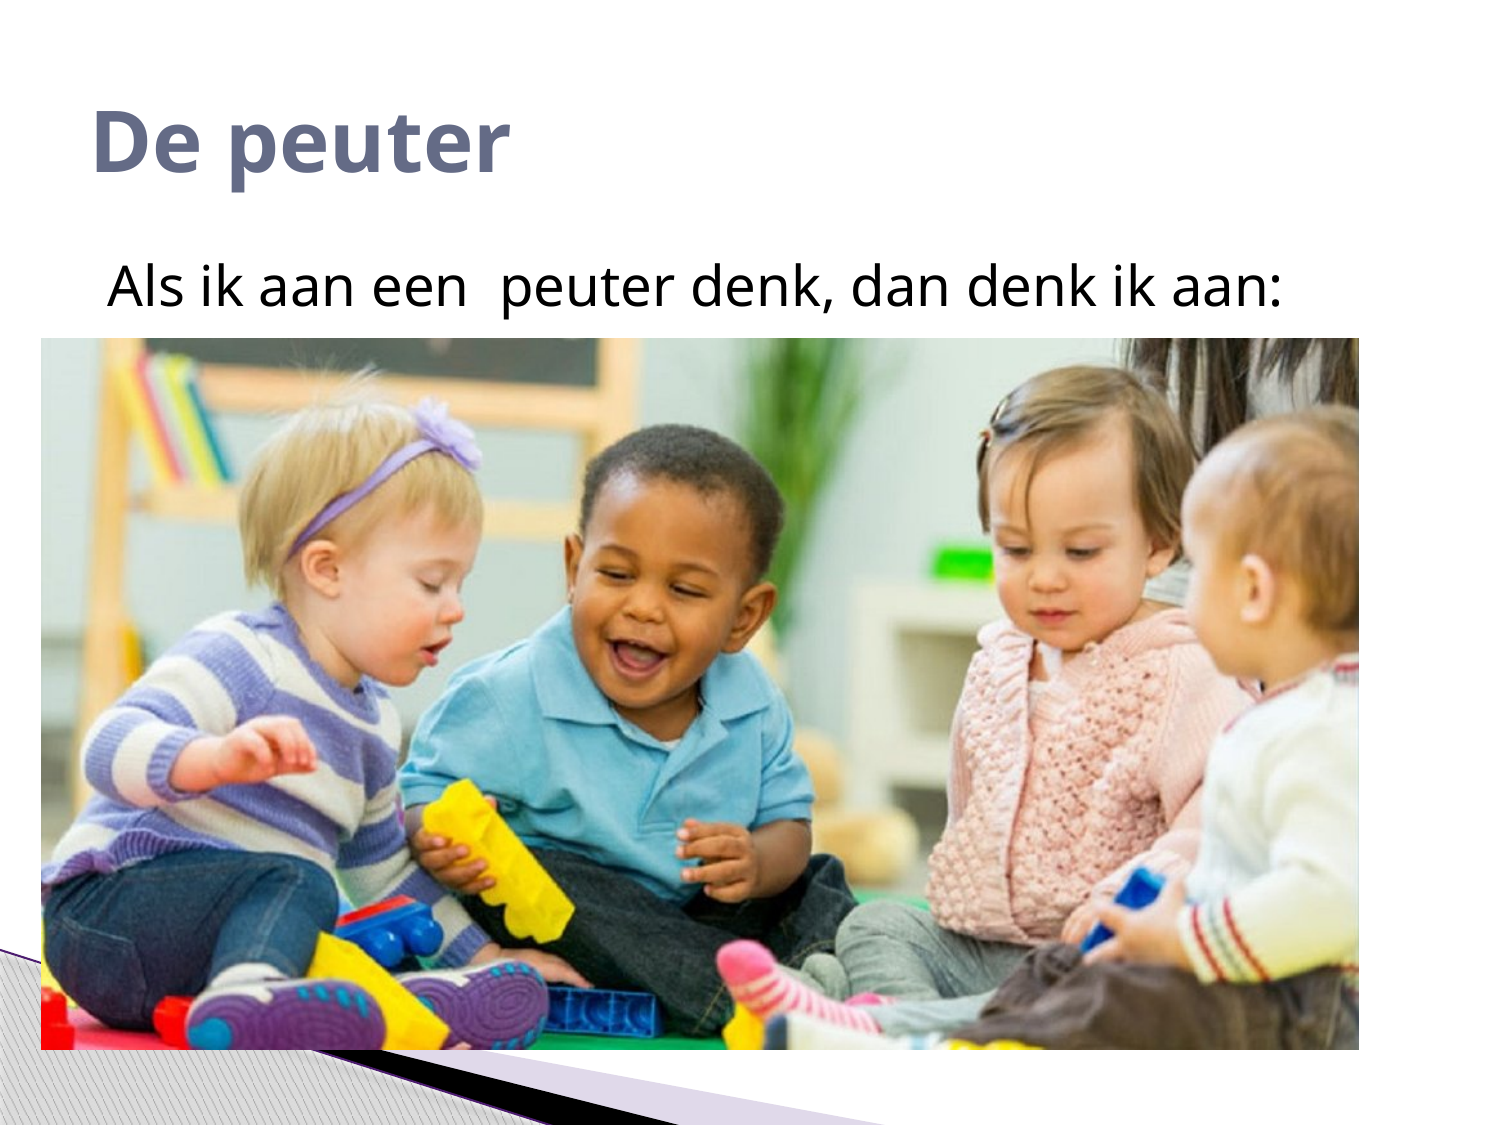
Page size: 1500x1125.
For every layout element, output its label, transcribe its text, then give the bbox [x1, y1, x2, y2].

title De peuter [75, 45, 1425, 233]
list Als ik aan een peuter denk, dan denk ik aan: [75, 243, 1425, 986]
picture [41, 337, 1359, 1051]
